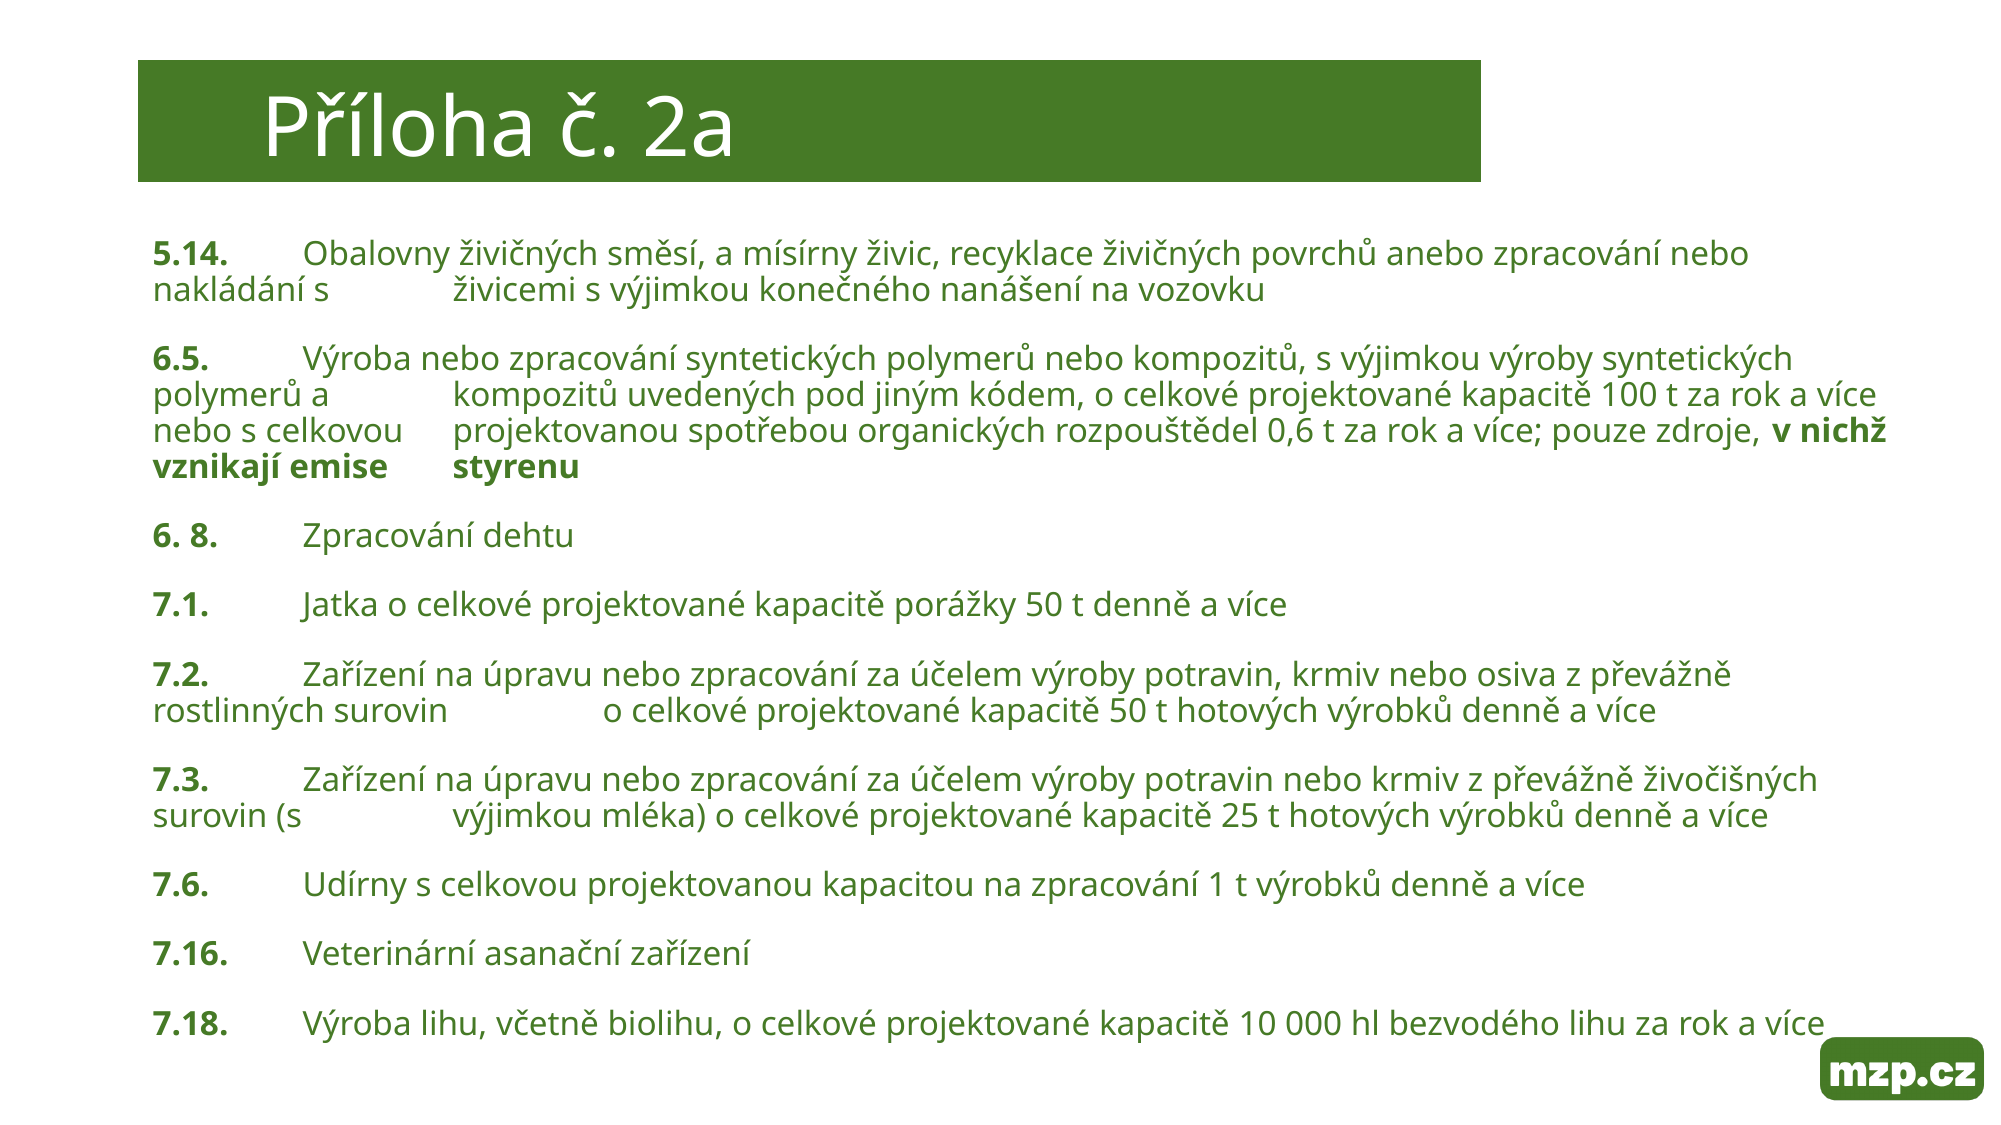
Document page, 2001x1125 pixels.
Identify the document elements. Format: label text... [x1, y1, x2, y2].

picture [1789, 959, 2000, 1125]
title Příloha č. 2a [137, 59, 1482, 183]
text_box [136, 563, 810, 919]
list 5.14. Obalovny živičných směsí, a mísírny živic, recyklace živičných povrchů anebo zpracování nebo nakládání s živicemi s výjimkou konečného nanášení na vozovku 6.5. Výroba nebo zpracování syntetických polymerů nebo kompozitů, s výjimkou výroby syntetických polymerů a kompozitů uvedených pod jiným kódem, o celkové projektované kapacitě 100 t za rok a více nebo s celkovou projektovanou spotřebou organických rozpouštědel 0,6 t za rok a více; pouze zdroje, v nichž vznikají emise styrenu 6. 8. Zpracování dehtu 7.1. Jatka o celkové projektované kapacitě porážky 50 t denně a více 7.2. Zařízení na úpravu nebo zpracování za účelem výroby potravin, krmiv nebo osiva z převážně rostlinných surovin o celkové projektované kapacitě 50 t hotových výrobků denně a více 7.3. Zařízení na úpravu nebo zpracování za účelem výroby potravin nebo krmiv z převážně živočišných surovin (s výjimkou mléka) o celkové projektované kapacitě 25 t hotových výrobků denně a více 7.6. Udírny s celkovou projektovanou kapacitou na zpracování 1 t výrobků denně a více 7.16. Veterinární asanační zařízení 7.18. Výroba lihu, včetně biolihu, o celkové projektované kapacitě 10 000 hl bezvodého lihu za rok a více [137, 229, 1924, 1057]
